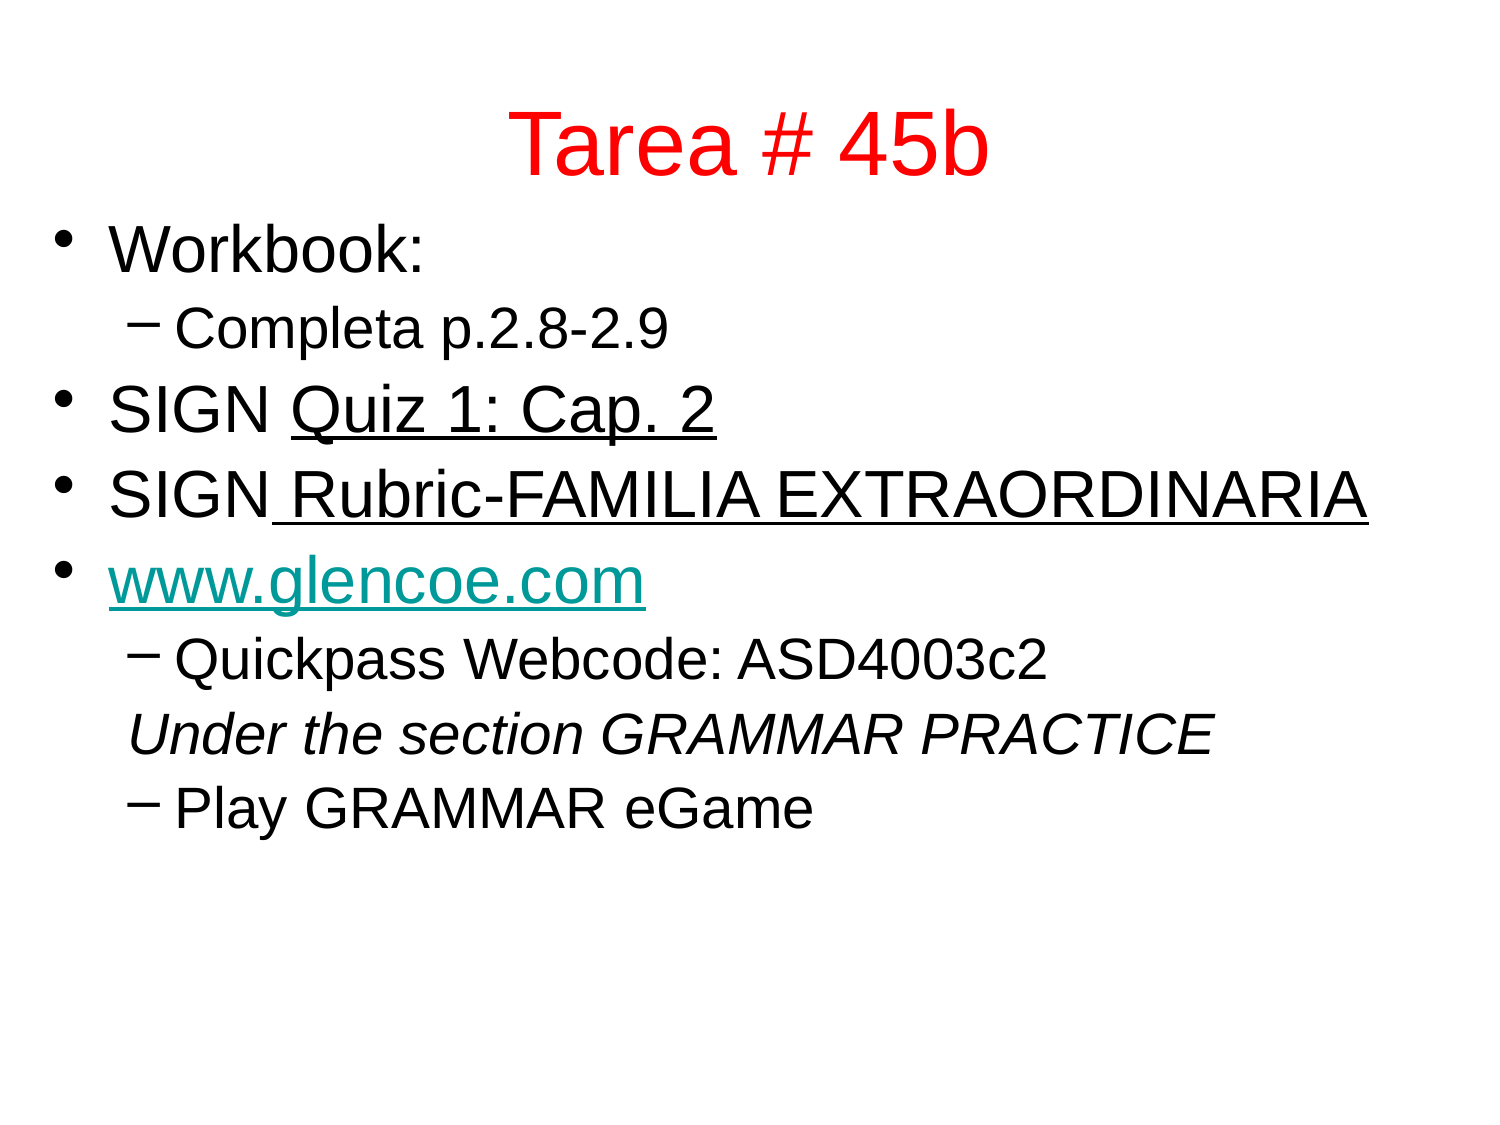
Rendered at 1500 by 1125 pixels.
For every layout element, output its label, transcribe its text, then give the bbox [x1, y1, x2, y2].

list Workbook: Completa p.2.8-2.9 SIGN Quiz 1: Cap. 2 SIGN Rubric-FAMILIA EXTRAORDINARIA www.glencoe.com Quickpass Webcode: ASD4003c2 Under the section GRAMMAR PRACTICE Play GRAMMAR eGame [37, 207, 1463, 950]
title Tarea # 45b [75, 45, 1425, 207]
